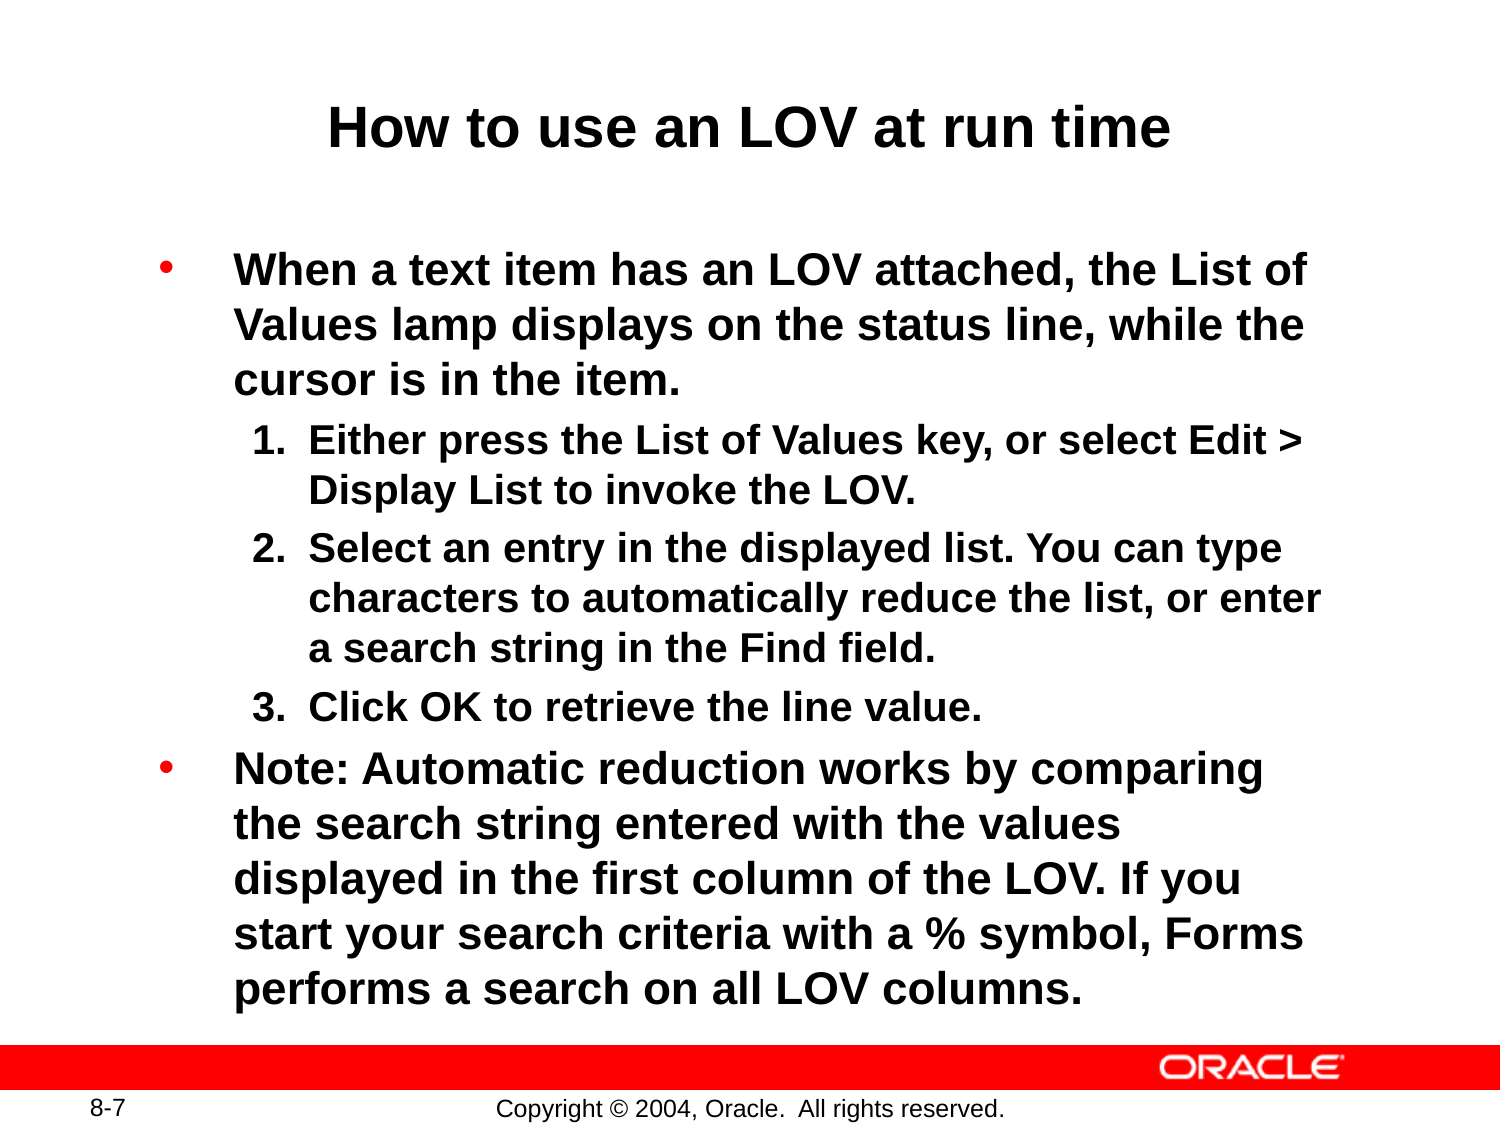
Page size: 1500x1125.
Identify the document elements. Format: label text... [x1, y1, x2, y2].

list When a text item has an LOV attached, the List of Values lamp displays on the status line, while the cursor is in the item. 1. Either press the List of Values key, or select Edit > Display List to invoke the LOV. 2. Select an entry in the displayed list. You can type characters to automatically reduce the list, or enter a search string in the Find field. 3. Click OK to retrieve the line value. Note: Automatic reduction works by comparing the search string entered with the values displayed in the first column of the LOV. If you start your search criteria with a % symbol, Forms performs a search on all LOV columns. [137, 237, 1347, 1098]
title How to use an LOV at run time [149, 87, 1351, 232]
